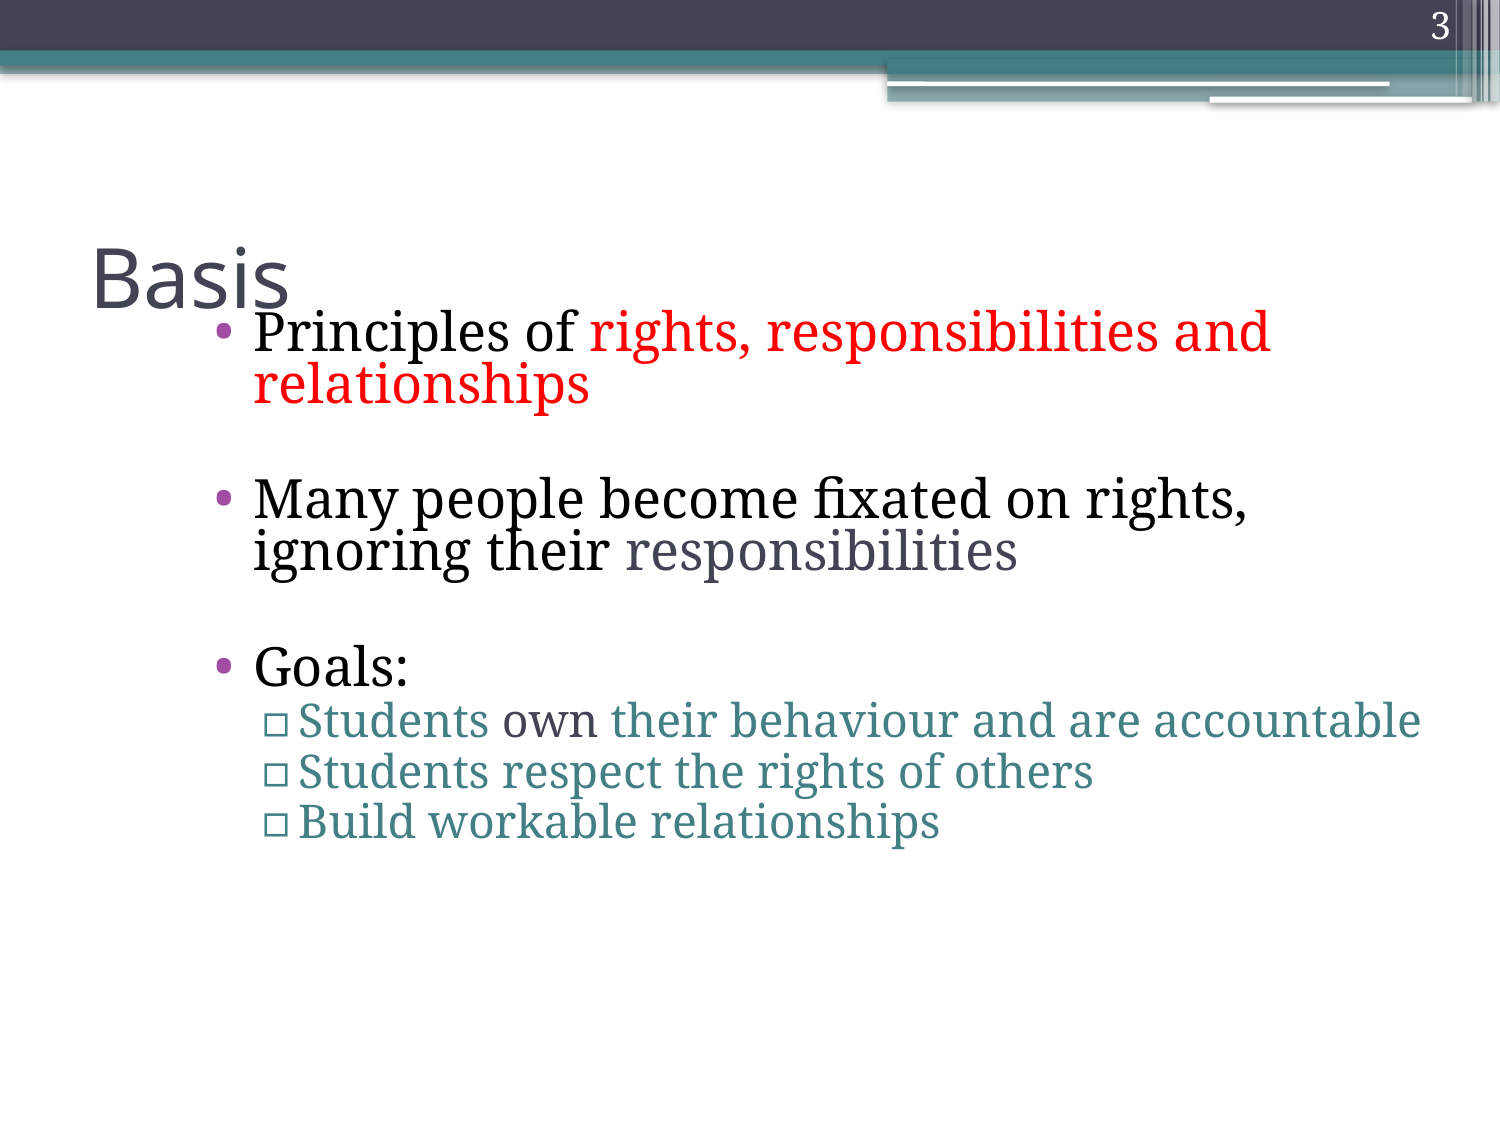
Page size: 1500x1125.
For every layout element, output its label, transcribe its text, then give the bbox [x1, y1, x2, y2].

title Basis [75, 187, 1425, 363]
list Principles of rights, responsibilities and relationships Many people become fixated on rights, ignoring their responsibilities Goals: Students own their behaviour and are accountable Students respect the rights of others Build workable relationships [183, 302, 1446, 903]
slide_number 3 [1341, 0, 1466, 61]
